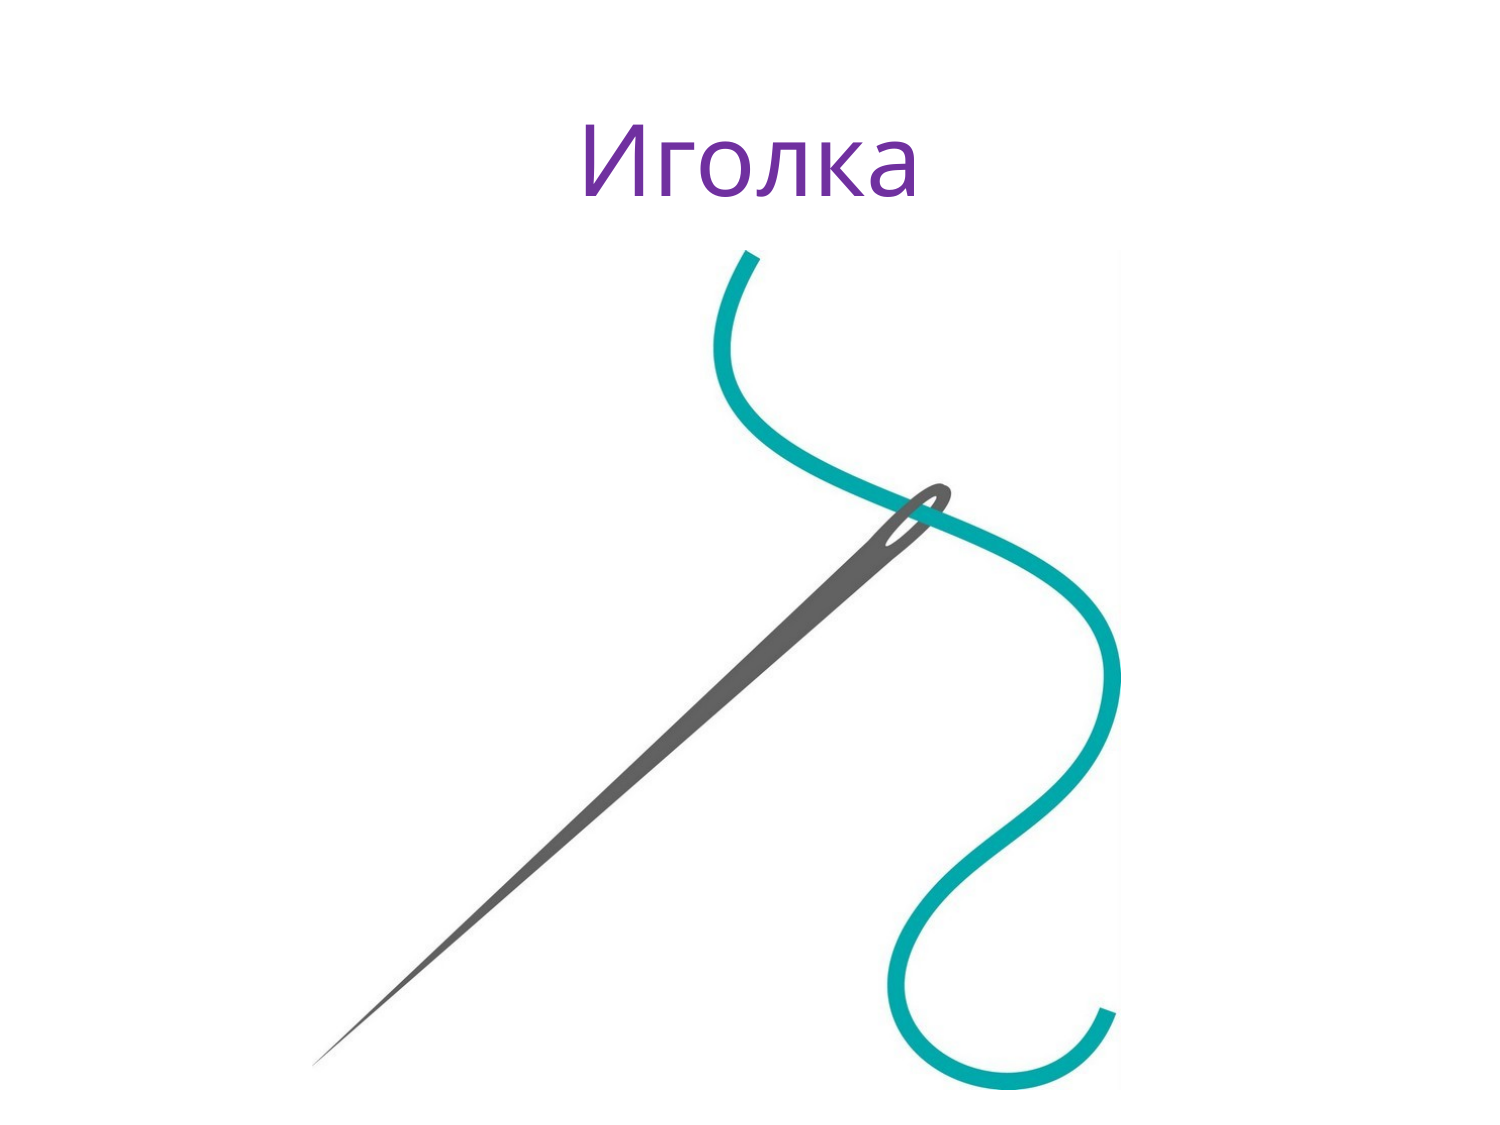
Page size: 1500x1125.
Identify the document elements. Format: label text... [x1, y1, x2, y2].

title Иголка [75, 45, 1425, 268]
picture [312, 249, 1121, 1091]
